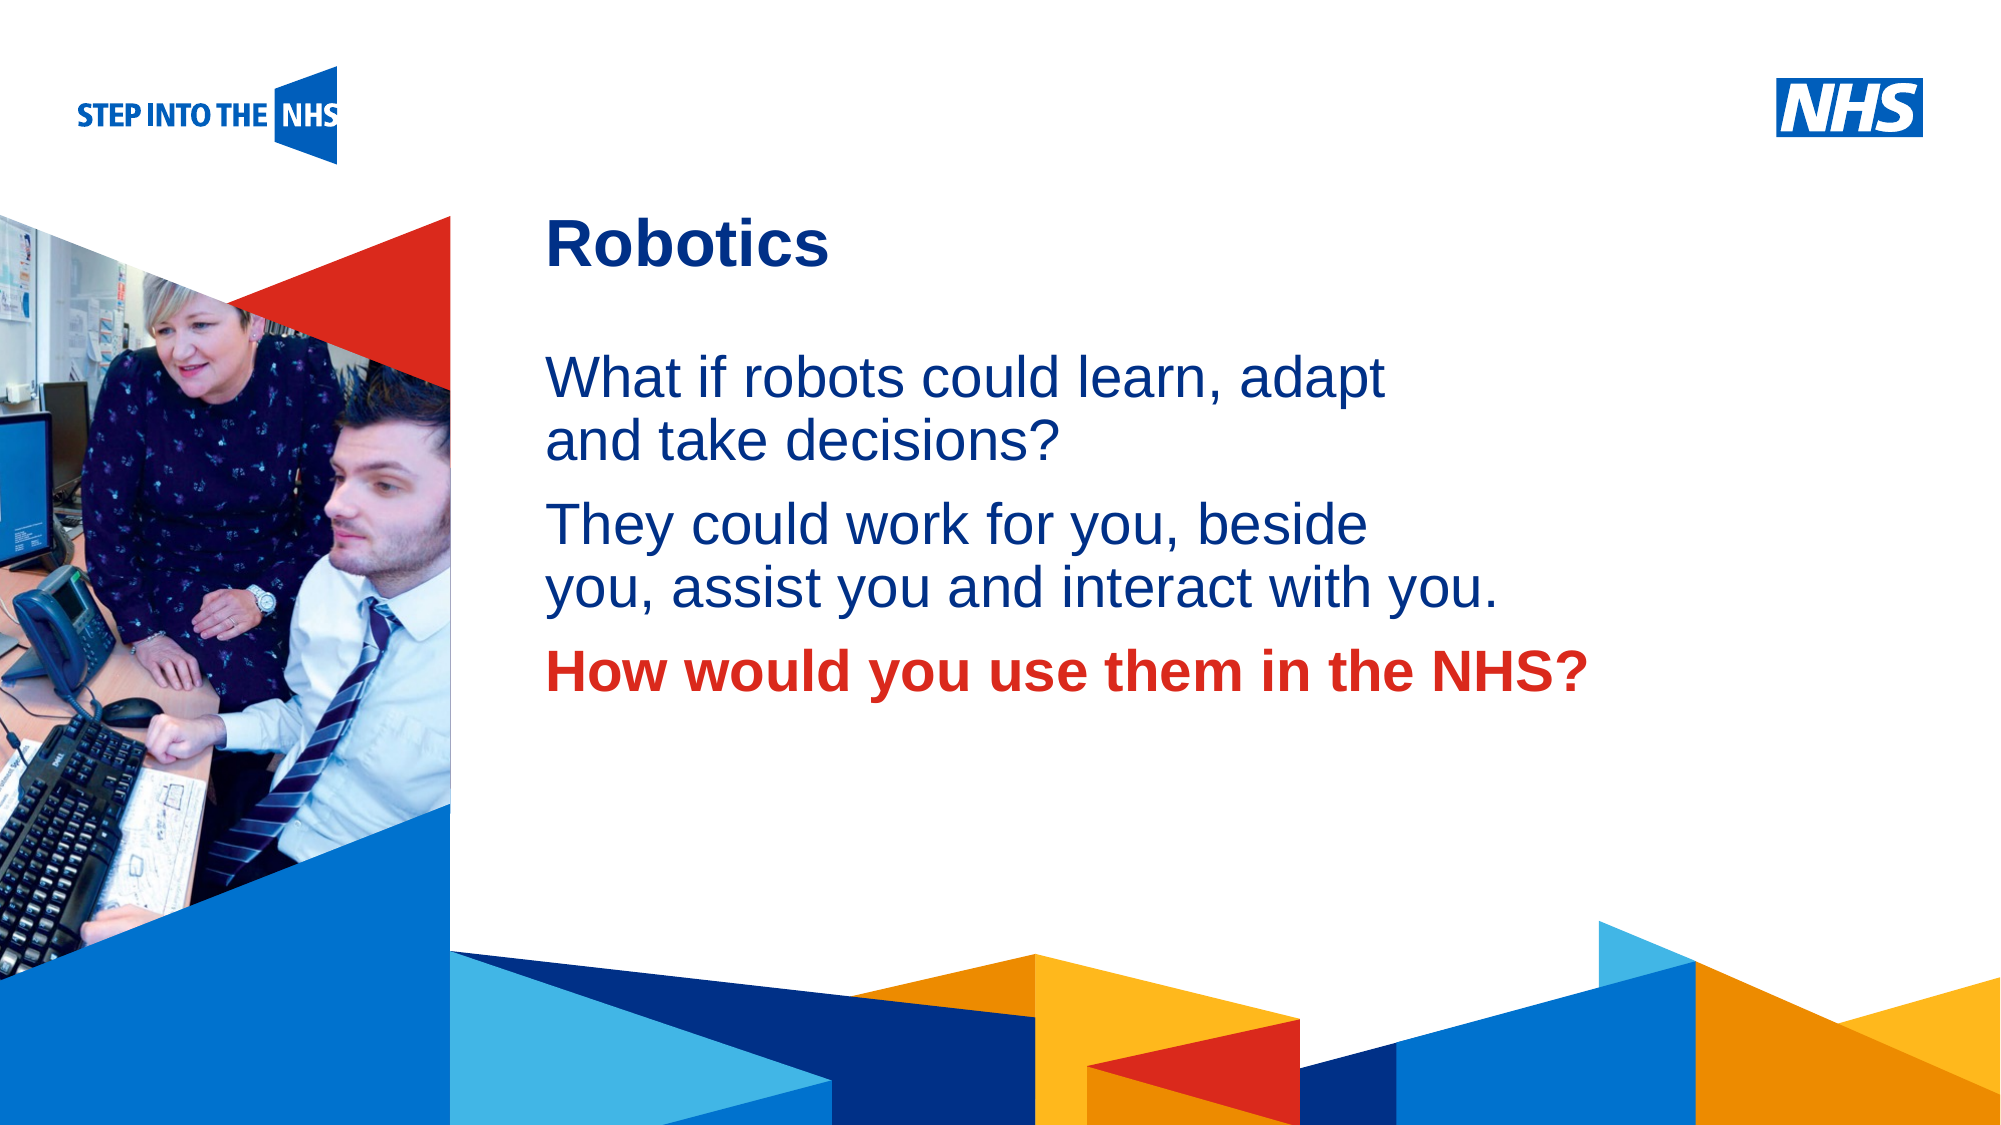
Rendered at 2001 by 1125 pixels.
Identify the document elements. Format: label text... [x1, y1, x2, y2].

title Robotics [545, 208, 1672, 296]
picture [0, 214, 451, 981]
list What if robots could learn, adapt and take decisions? They could work for you, beside you, assist you and interact with you. How would you use them in the NHS? [545, 347, 1611, 917]
